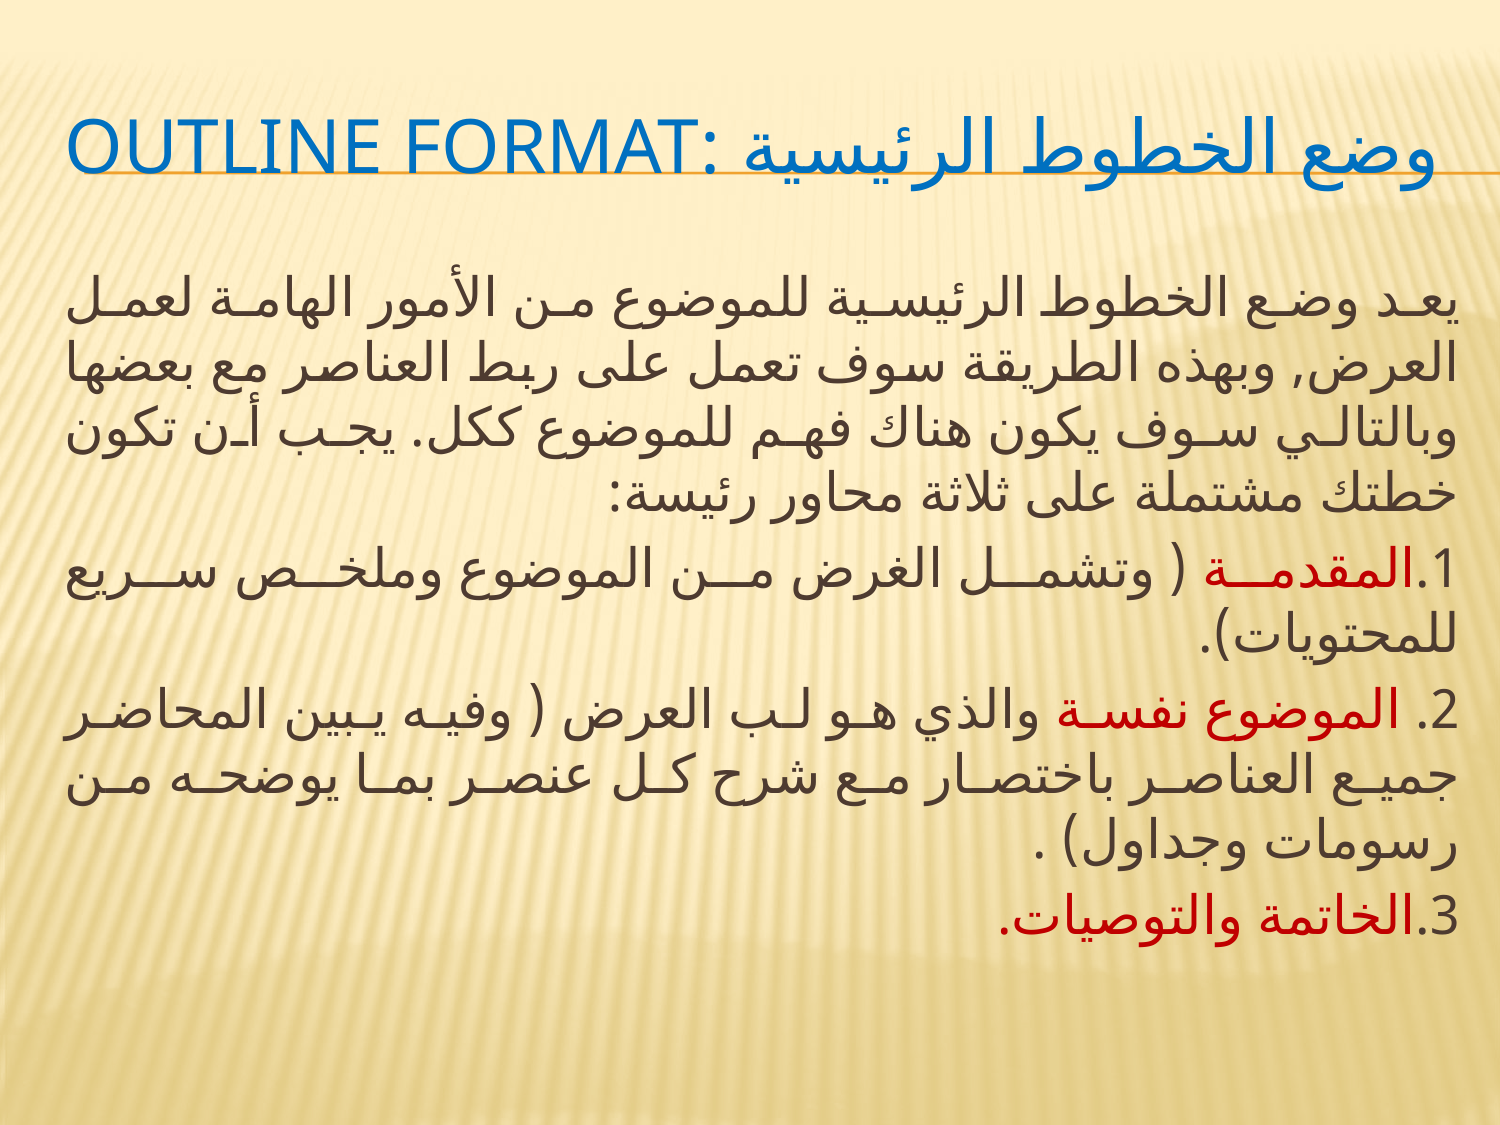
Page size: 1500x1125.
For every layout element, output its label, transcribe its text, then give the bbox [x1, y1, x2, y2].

list يعد وضع الخطوط الرئيسية للموضوع من الأمور الهامة لعمل العرض, وبهذه الطريقة سوف تعمل على ربط العناصر مع بعضها وبالتالي سوف يكون هناك فهم للموضوع ككل. يجب أن تكون خطتك مشتملة على ثلاثة محاور رئيسة: 1. المقدمة ( وتشمل الغرض من الموضوع وملخص سريع للمحتويات). 2. الموضوع نفسة والذي هو لب العرض ( وفيه يبين المحاضر جميع العناصر باختصار مع شرح كل عنصر بما يوضحه من رسومات وجداول) . 3. الخاتمة والتوصيات. [50, 254, 1475, 998]
title وضع الخطوط الرئيسية :Outline format [50, 75, 1475, 213]
